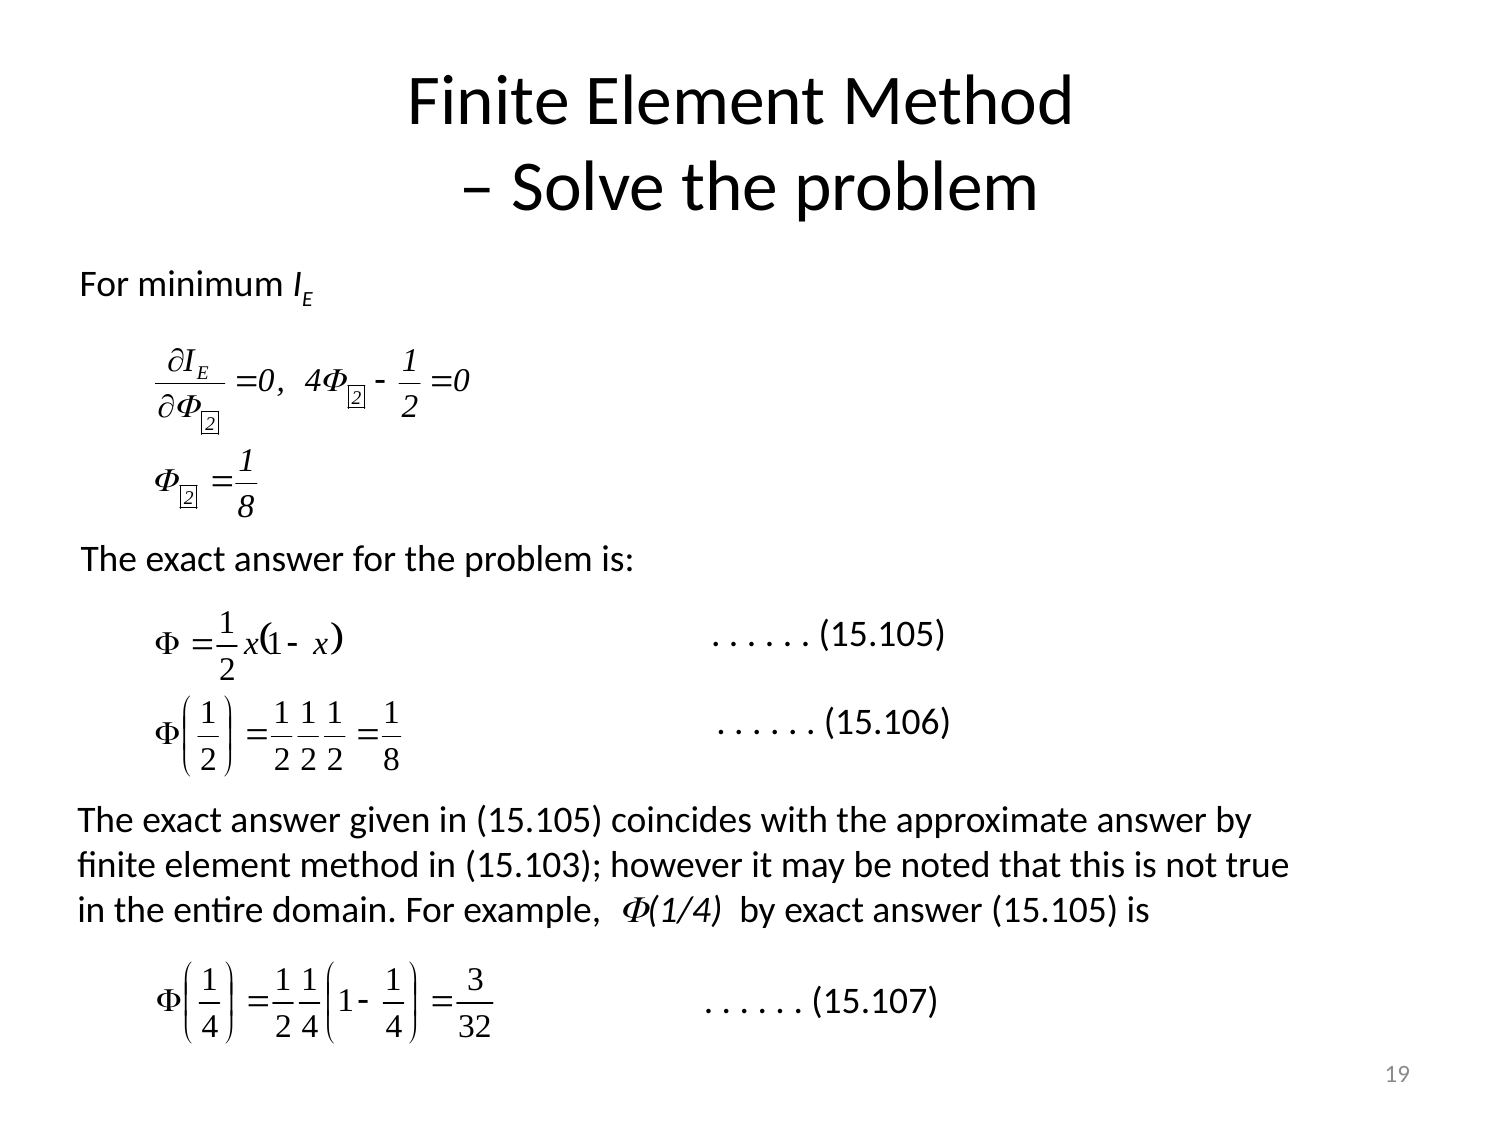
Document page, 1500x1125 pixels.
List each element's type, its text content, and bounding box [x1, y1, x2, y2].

title Finite Element Method – Solve the problem [75, 45, 1425, 233]
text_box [151, 955, 501, 1051]
text_box . . . . . . (15.107) [688, 968, 954, 1029]
text_box The exact answer for the problem is: [65, 526, 651, 587]
text_box . . . . . . (15.105) [696, 601, 961, 662]
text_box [149, 439, 265, 526]
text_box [149, 339, 478, 442]
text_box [149, 689, 407, 784]
slide_number 19 [1074, 1042, 1425, 1103]
text_box The exact answer given in (15.105) coincides with the approximate answer by finite element method in (15.103); however it may be noted that this is not true in the entire domain. For example, (1/4) by exact answer (15.105) is [62, 787, 1313, 938]
text_box . . . . . . (15.106) [701, 689, 967, 750]
text_box For minimum IE [64, 251, 328, 318]
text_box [149, 601, 345, 688]
